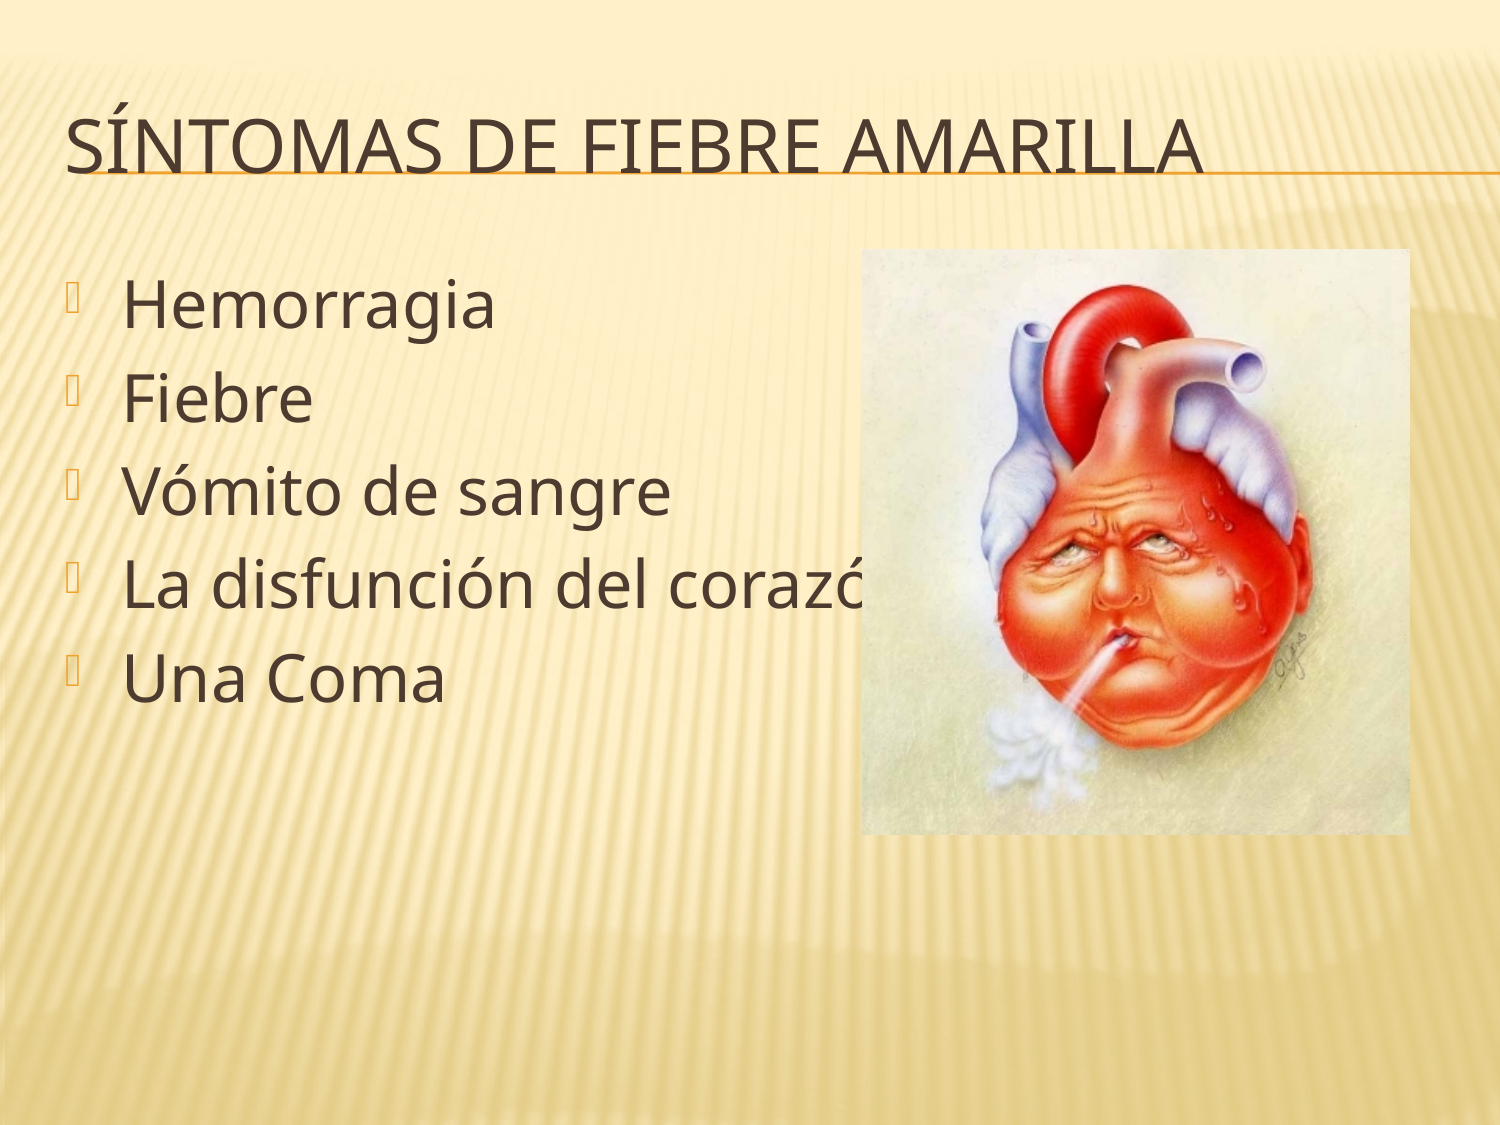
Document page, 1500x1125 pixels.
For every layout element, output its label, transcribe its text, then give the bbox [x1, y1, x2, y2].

list Hemorragia Fiebre Vómito de sangre La disfunción del corazón Una Coma [50, 254, 1475, 998]
picture [862, 249, 1410, 835]
title Síntomas de fiebre amarilla [50, 75, 1475, 213]
